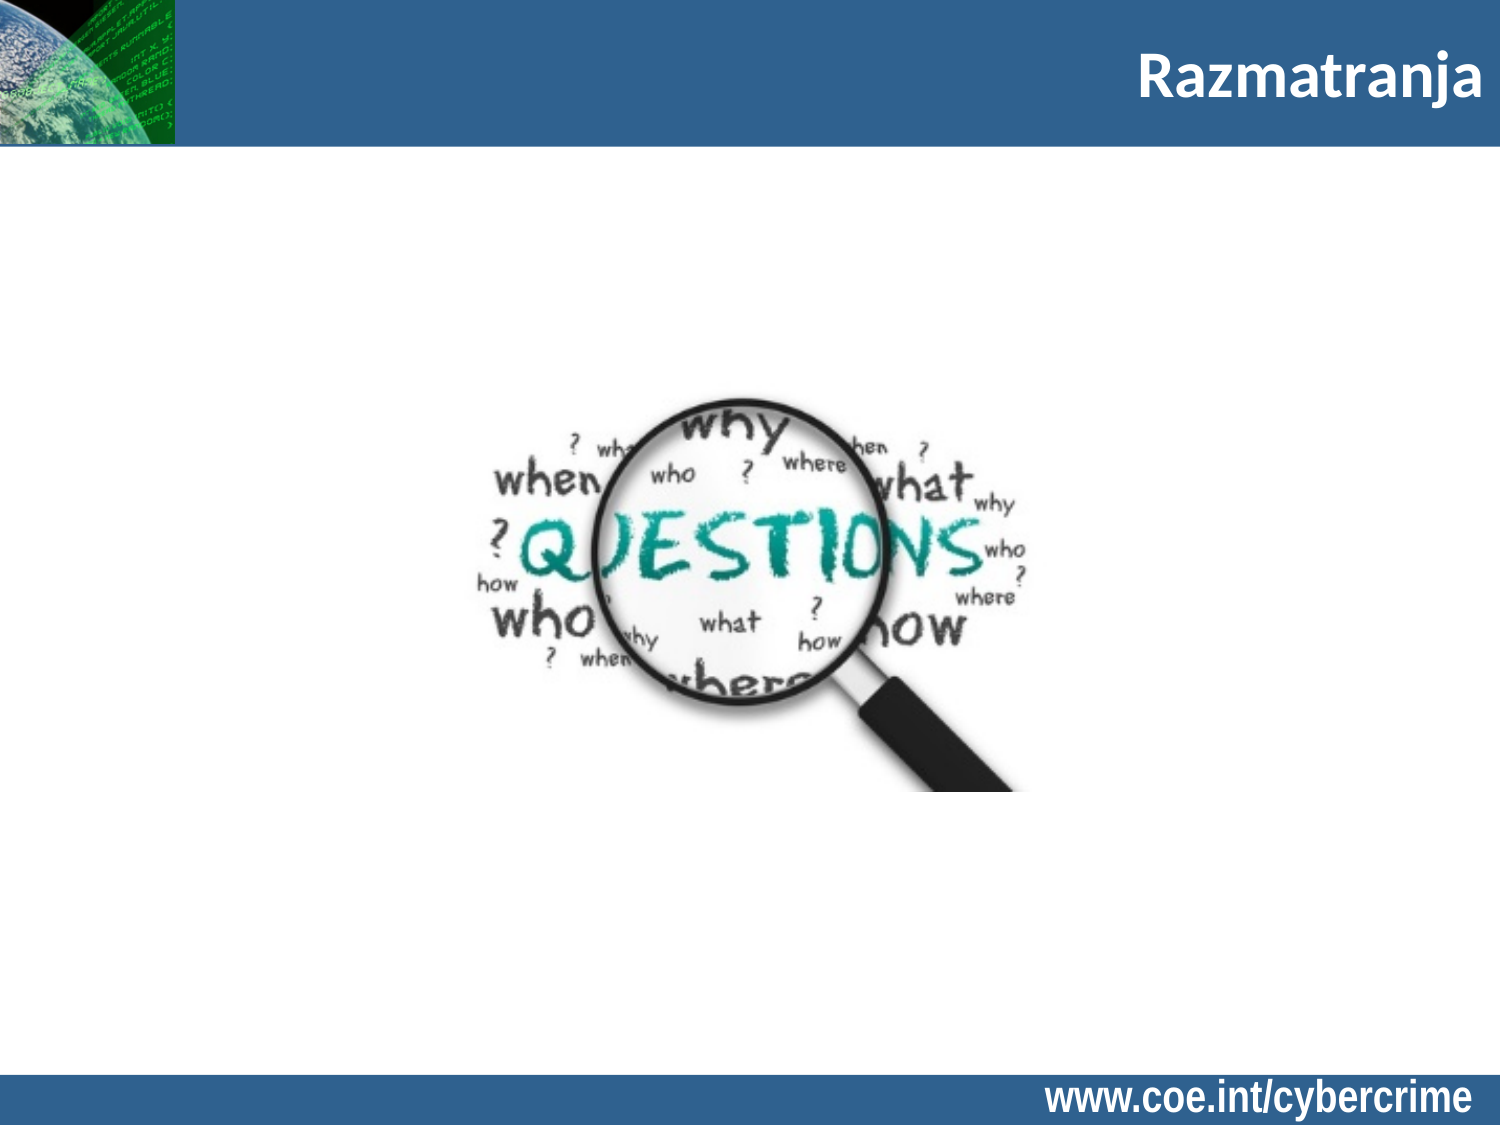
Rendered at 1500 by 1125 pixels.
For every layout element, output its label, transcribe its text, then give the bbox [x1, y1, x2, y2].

text_box www.coe.int/cybercrime [1030, 1059, 1500, 1125]
picture [0, 0, 175, 144]
text_box [0, 1073, 1030, 1125]
text_box Razmatranja [177, 0, 1500, 149]
picture [443, 332, 1057, 793]
